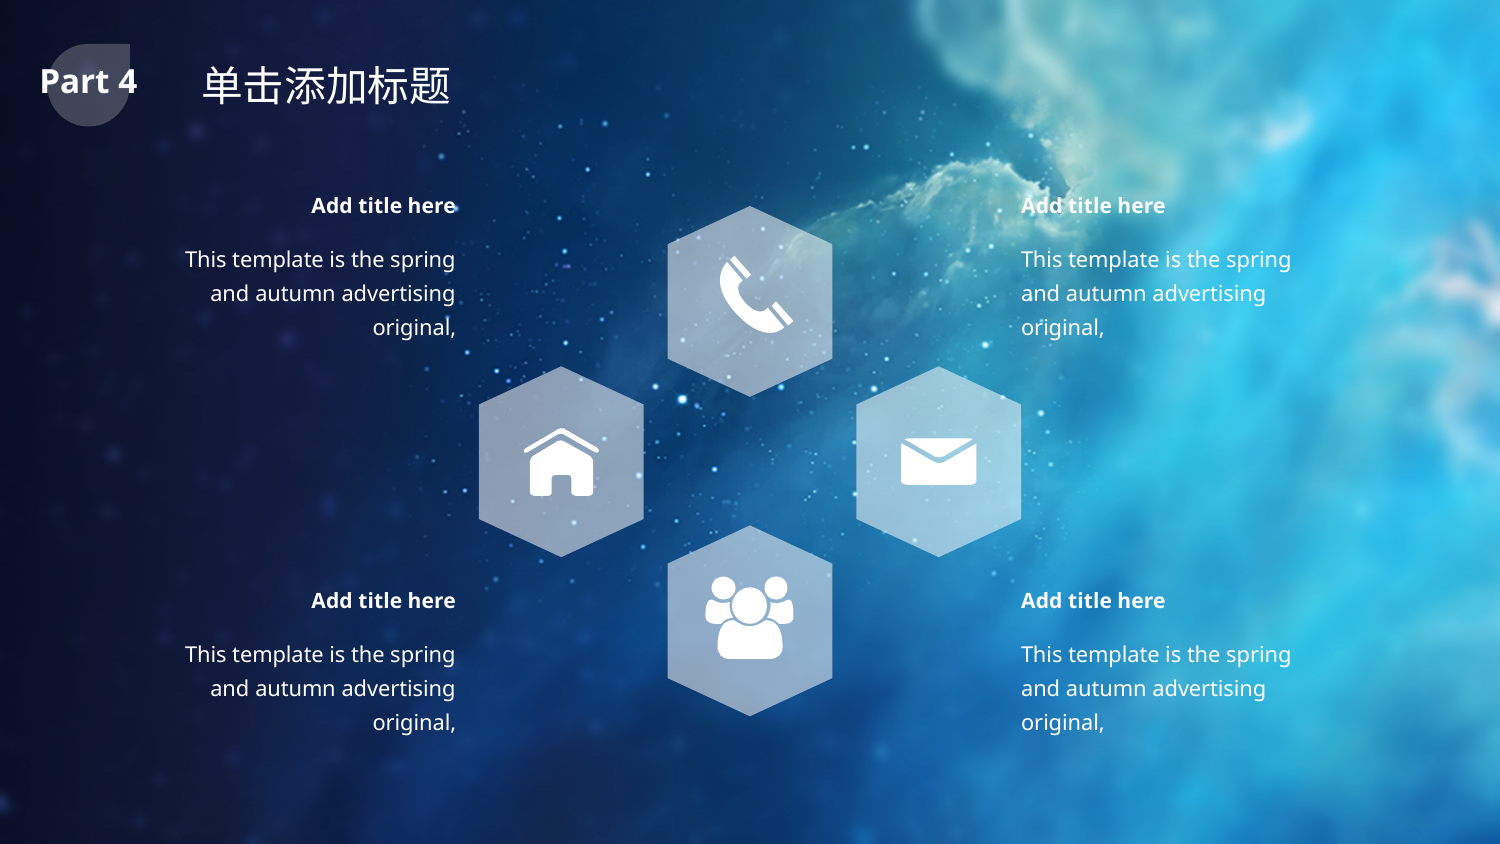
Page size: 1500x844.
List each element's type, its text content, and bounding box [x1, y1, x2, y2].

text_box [901, 438, 977, 485]
text_box [667, 205, 833, 397]
text_box Add title here [251, 580, 471, 621]
text_box Add title here [251, 185, 471, 226]
text_box This template is the spring and autumn advertising original, [1006, 230, 1350, 348]
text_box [22, 43, 154, 127]
text_box This template is the spring and autumn advertising original, [152, 230, 471, 348]
picture [0, 0, 1500, 844]
text_box 单击添加标题 [186, 52, 467, 118]
text_box This template is the spring and autumn advertising original, [152, 625, 471, 743]
text_box [478, 366, 644, 558]
text_box [856, 366, 1022, 558]
text_box Add title here [1006, 185, 1248, 226]
text_box Add title here [1006, 580, 1248, 621]
text_box [705, 576, 794, 659]
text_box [522, 427, 600, 496]
text_box [667, 525, 833, 717]
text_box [706, 255, 794, 347]
text_box This template is the spring and autumn advertising original, [1006, 625, 1350, 743]
